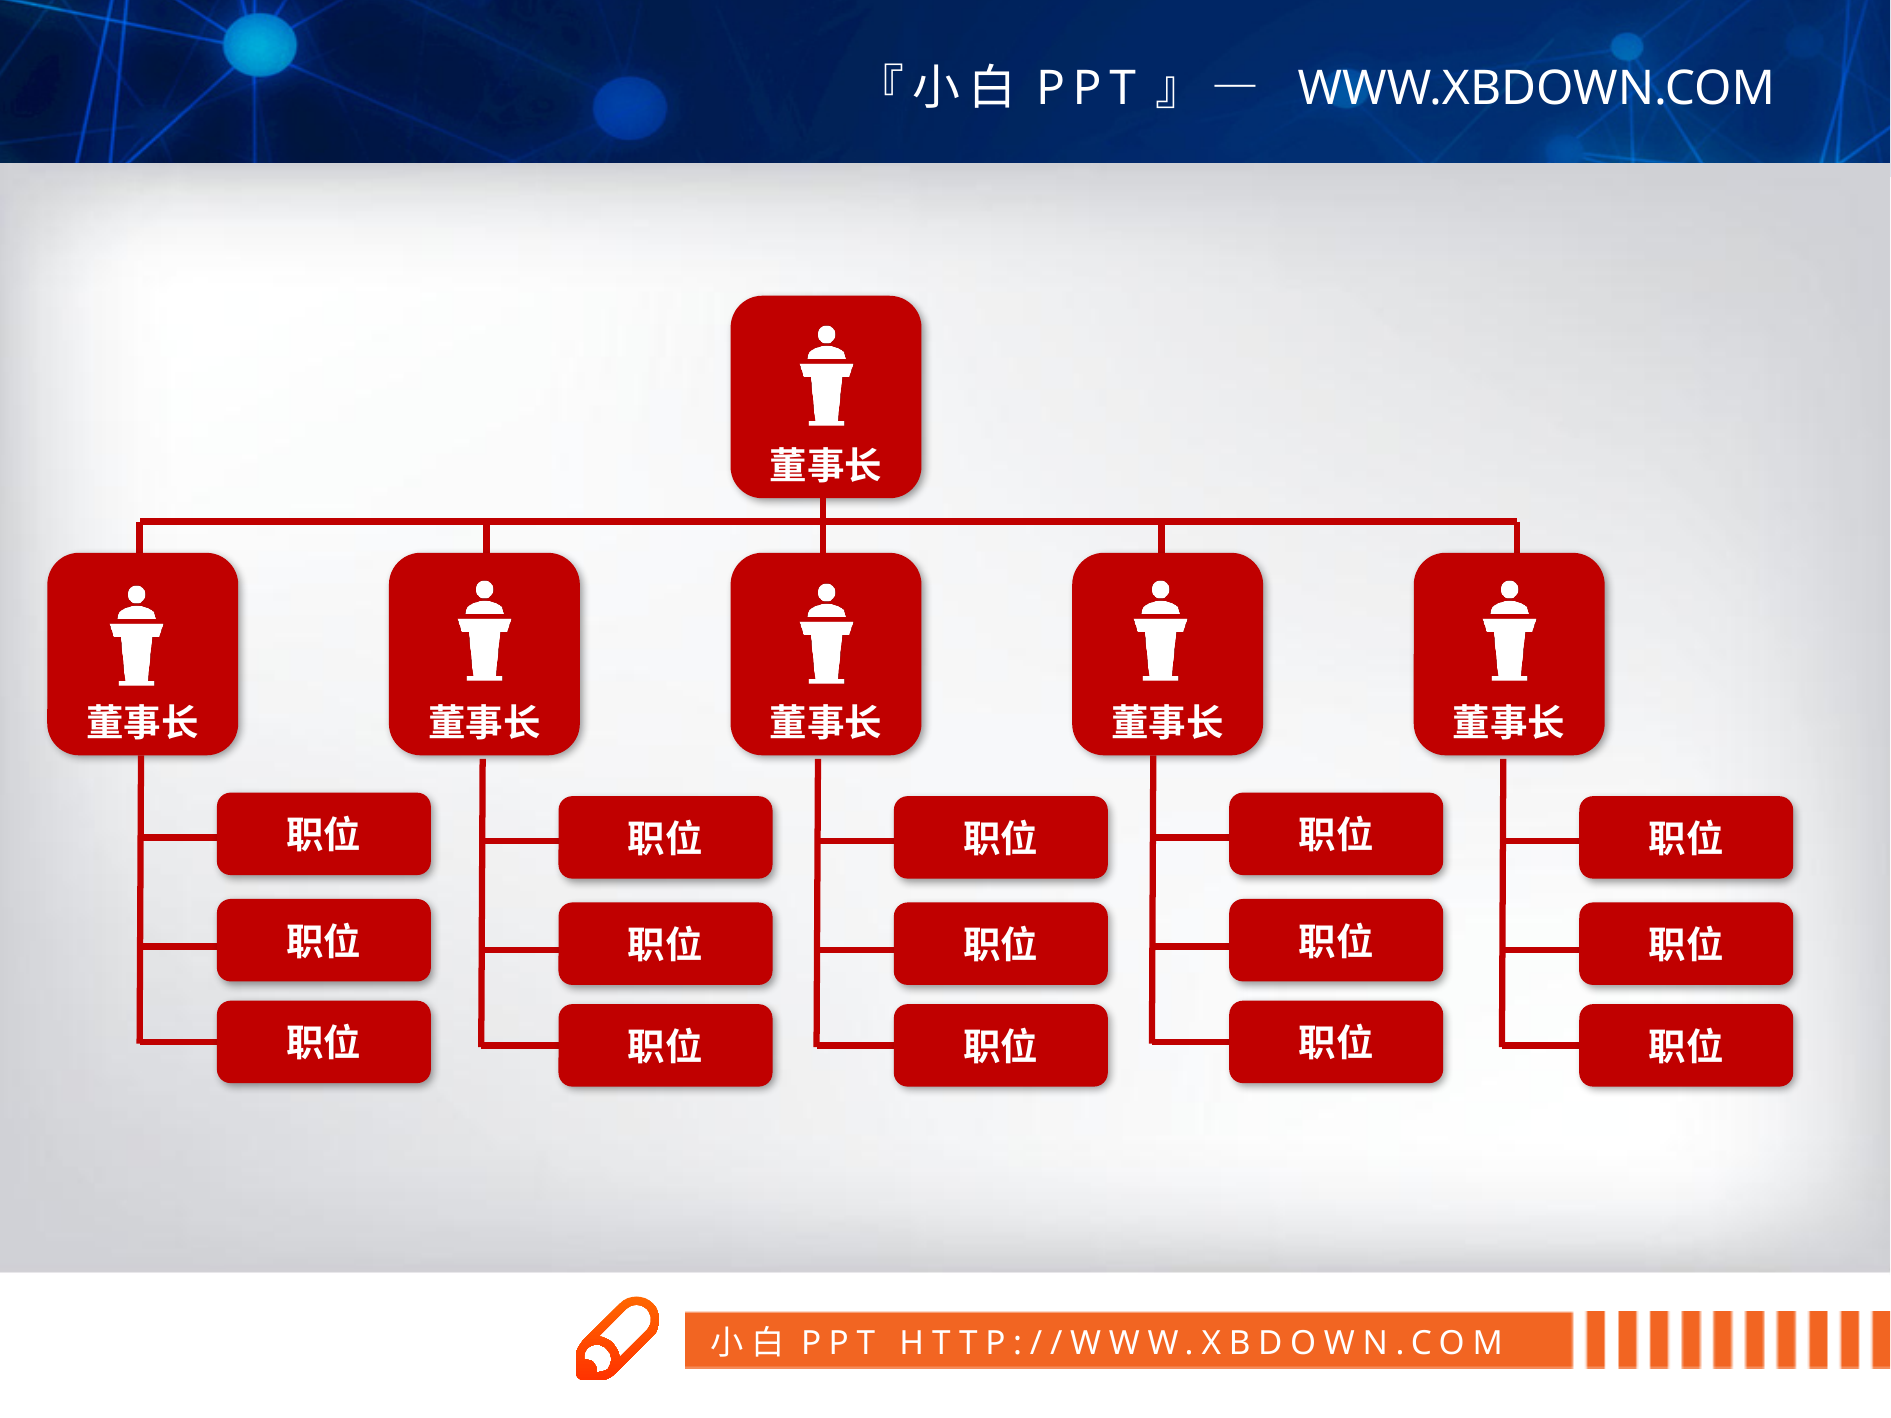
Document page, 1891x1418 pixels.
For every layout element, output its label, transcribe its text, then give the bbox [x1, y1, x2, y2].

text_box 职位 [891, 900, 1110, 988]
text_box 职位 [556, 900, 775, 988]
text_box 董事长 [728, 293, 924, 501]
text_box 职位 [214, 896, 433, 984]
text_box 职位 [556, 1002, 775, 1089]
picture [685, 1311, 1891, 1369]
text_box 职位 [1227, 896, 1446, 984]
picture [0, 0, 1891, 1275]
text_box 职位 [214, 790, 433, 878]
text_box 职位 [891, 1002, 1110, 1089]
text_box 董事长 [728, 550, 924, 758]
text_box 董事长 [45, 550, 241, 758]
text_box 职位 [1577, 794, 1796, 881]
text_box 职位 [1227, 998, 1446, 1086]
text_box 职位 [1227, 790, 1446, 878]
text_box 董事长 [1411, 550, 1607, 758]
text_box 职位 [1577, 900, 1796, 988]
text_box 董事长 [1070, 550, 1266, 758]
text_box 职位 [556, 794, 775, 881]
text_box 职位 [891, 794, 1110, 881]
text_box 职位 [214, 998, 433, 1086]
text_box 董事长 [386, 550, 582, 758]
text_box 职位 [1577, 1002, 1796, 1089]
